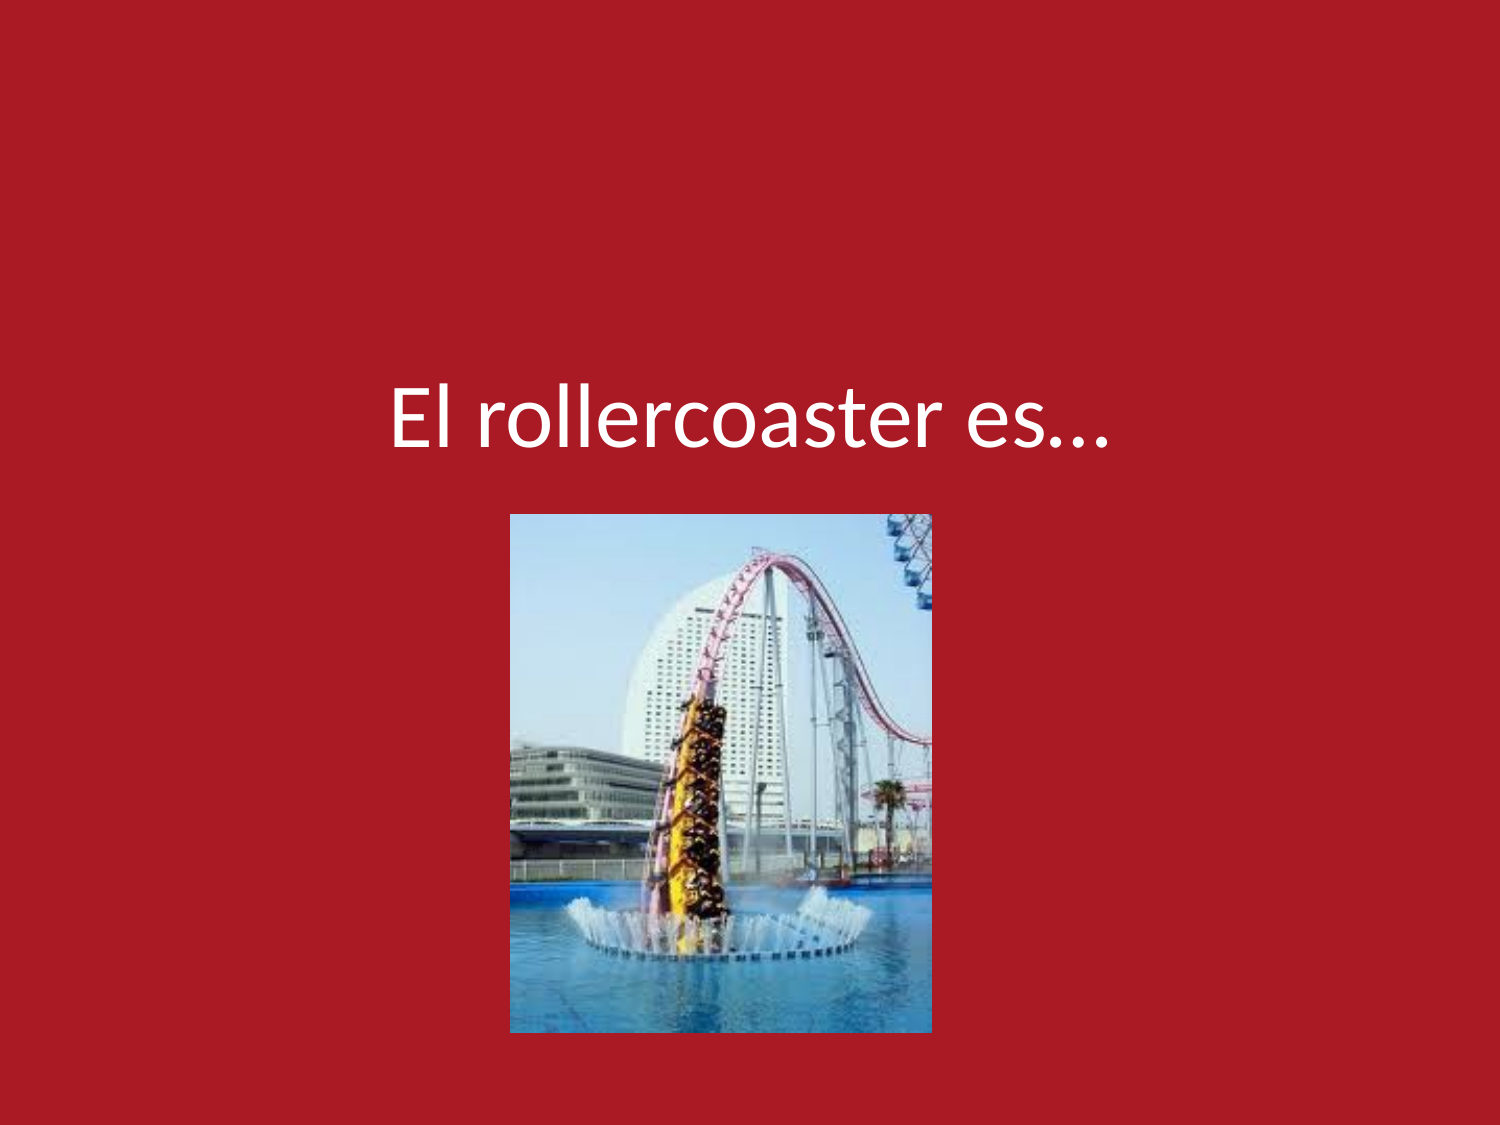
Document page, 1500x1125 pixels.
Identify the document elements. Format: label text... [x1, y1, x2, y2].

picture [509, 514, 932, 1034]
title El rollercoaster es… [75, 45, 1425, 997]
